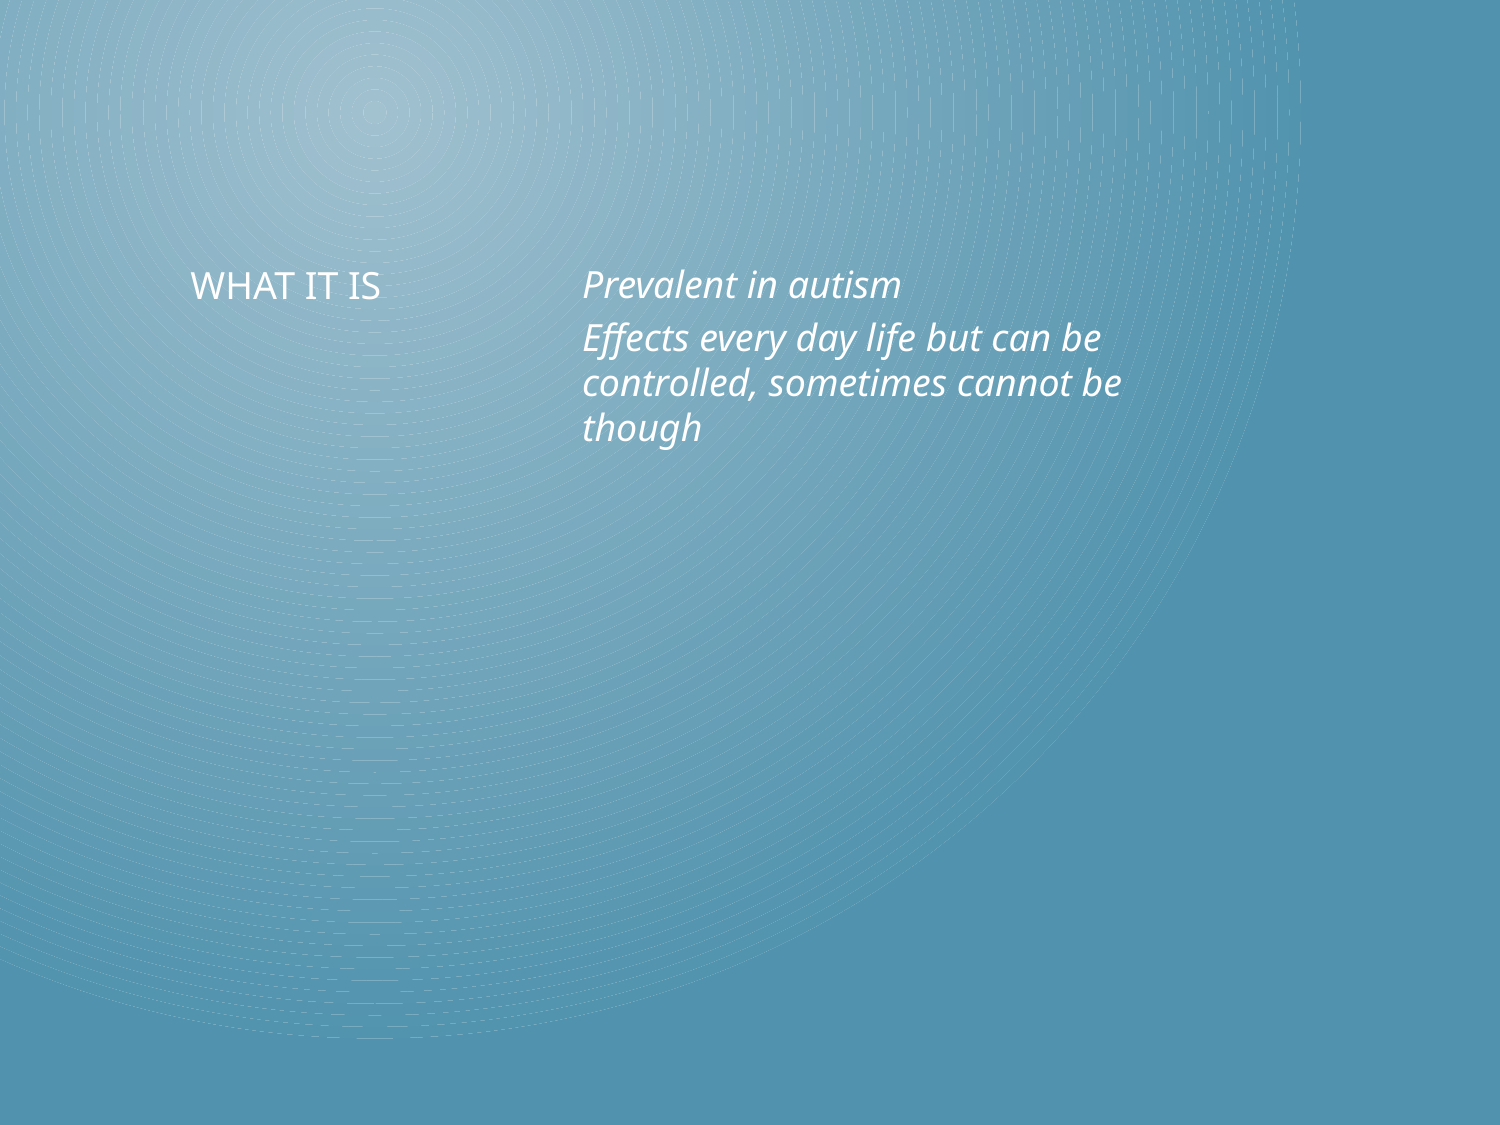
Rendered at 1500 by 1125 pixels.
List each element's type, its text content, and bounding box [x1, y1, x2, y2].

title What it is [175, 254, 516, 580]
list Prevalent in autism Effects every day life but can be controlled, sometimes cannot be though [566, 253, 1260, 891]
